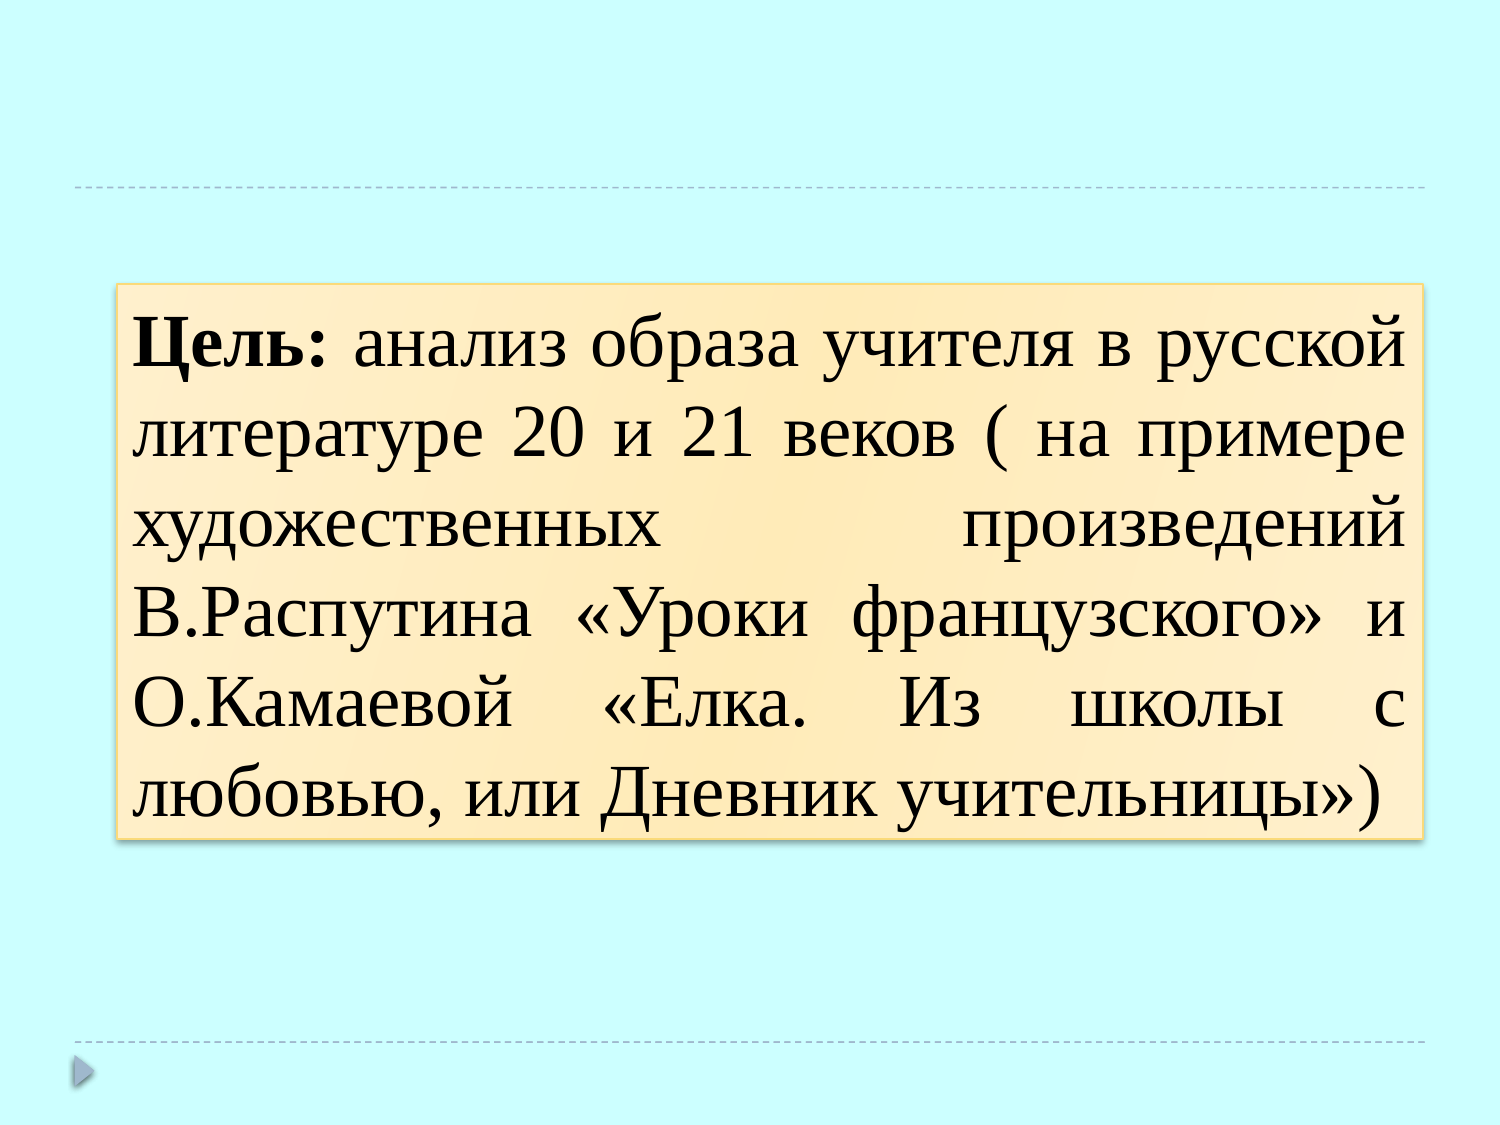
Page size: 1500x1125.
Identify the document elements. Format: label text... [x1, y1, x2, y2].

text_box Цель: анализ образа учителя в русской литературе 20 и 21 веков ( на примере художественных произведений В.Распутина «Уроки французского» и О.Камаевой «Елка. Из школы с любовью, или Дневник учительницы») [116, 283, 1424, 840]
